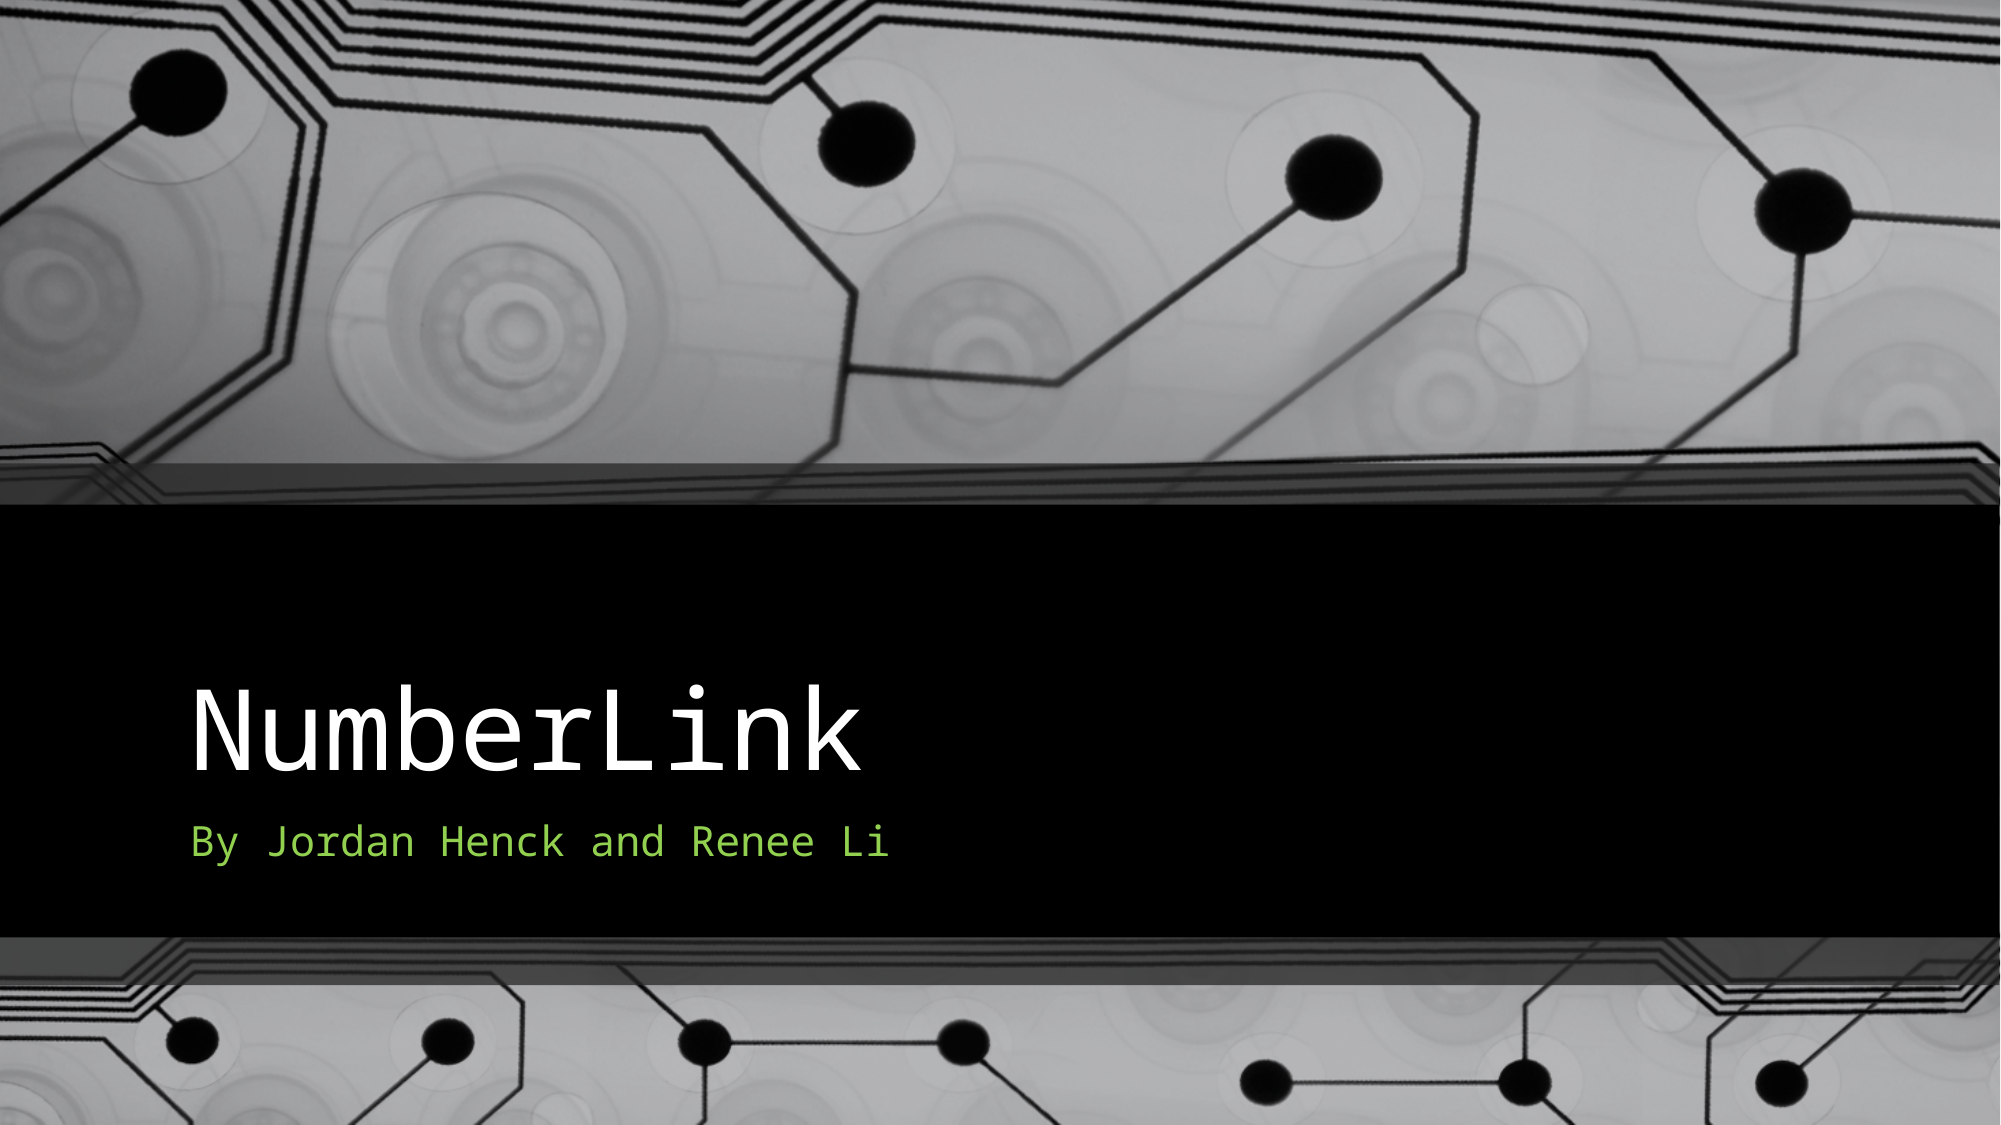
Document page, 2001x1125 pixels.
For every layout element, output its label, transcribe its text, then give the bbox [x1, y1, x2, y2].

subtitle By Jordan Henck and Renee Li [174, 812, 1825, 925]
title NumberLink [174, 519, 1825, 800]
picture [0, 0, 2001, 1125]
